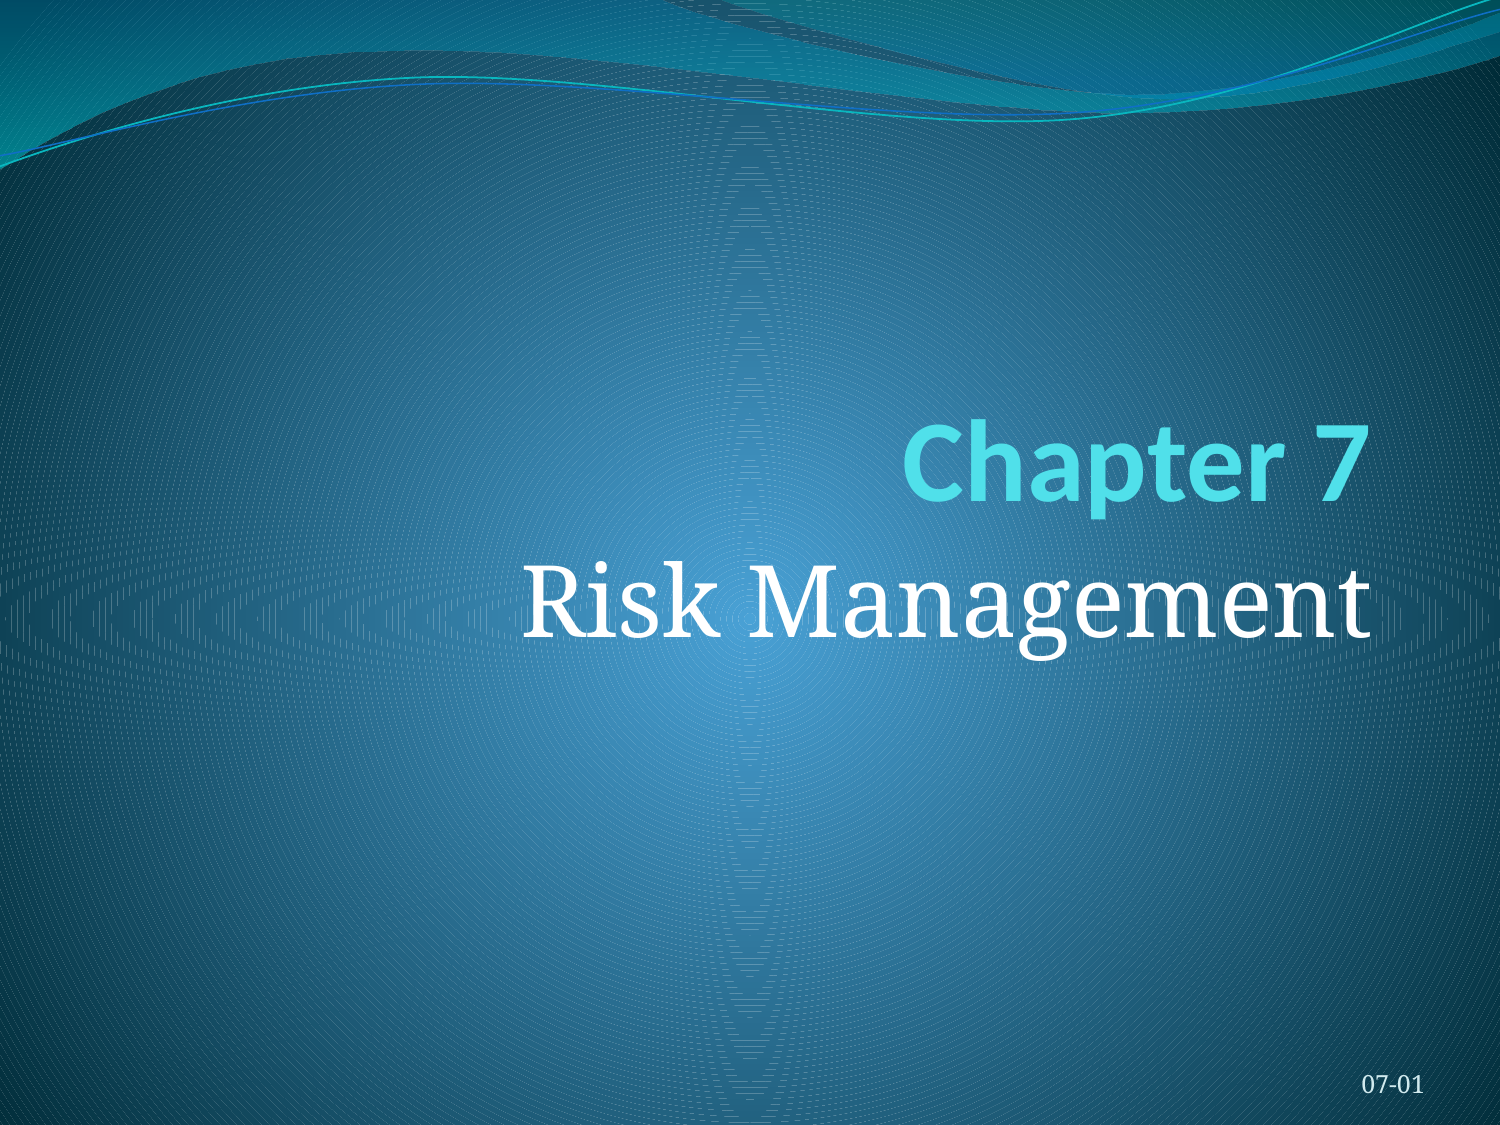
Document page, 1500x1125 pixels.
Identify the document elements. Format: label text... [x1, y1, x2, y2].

subtitle Risk Management [87, 529, 1377, 818]
slide_number 07-01 [1299, 1042, 1425, 1103]
title Chapter 7 [87, 224, 1376, 526]
